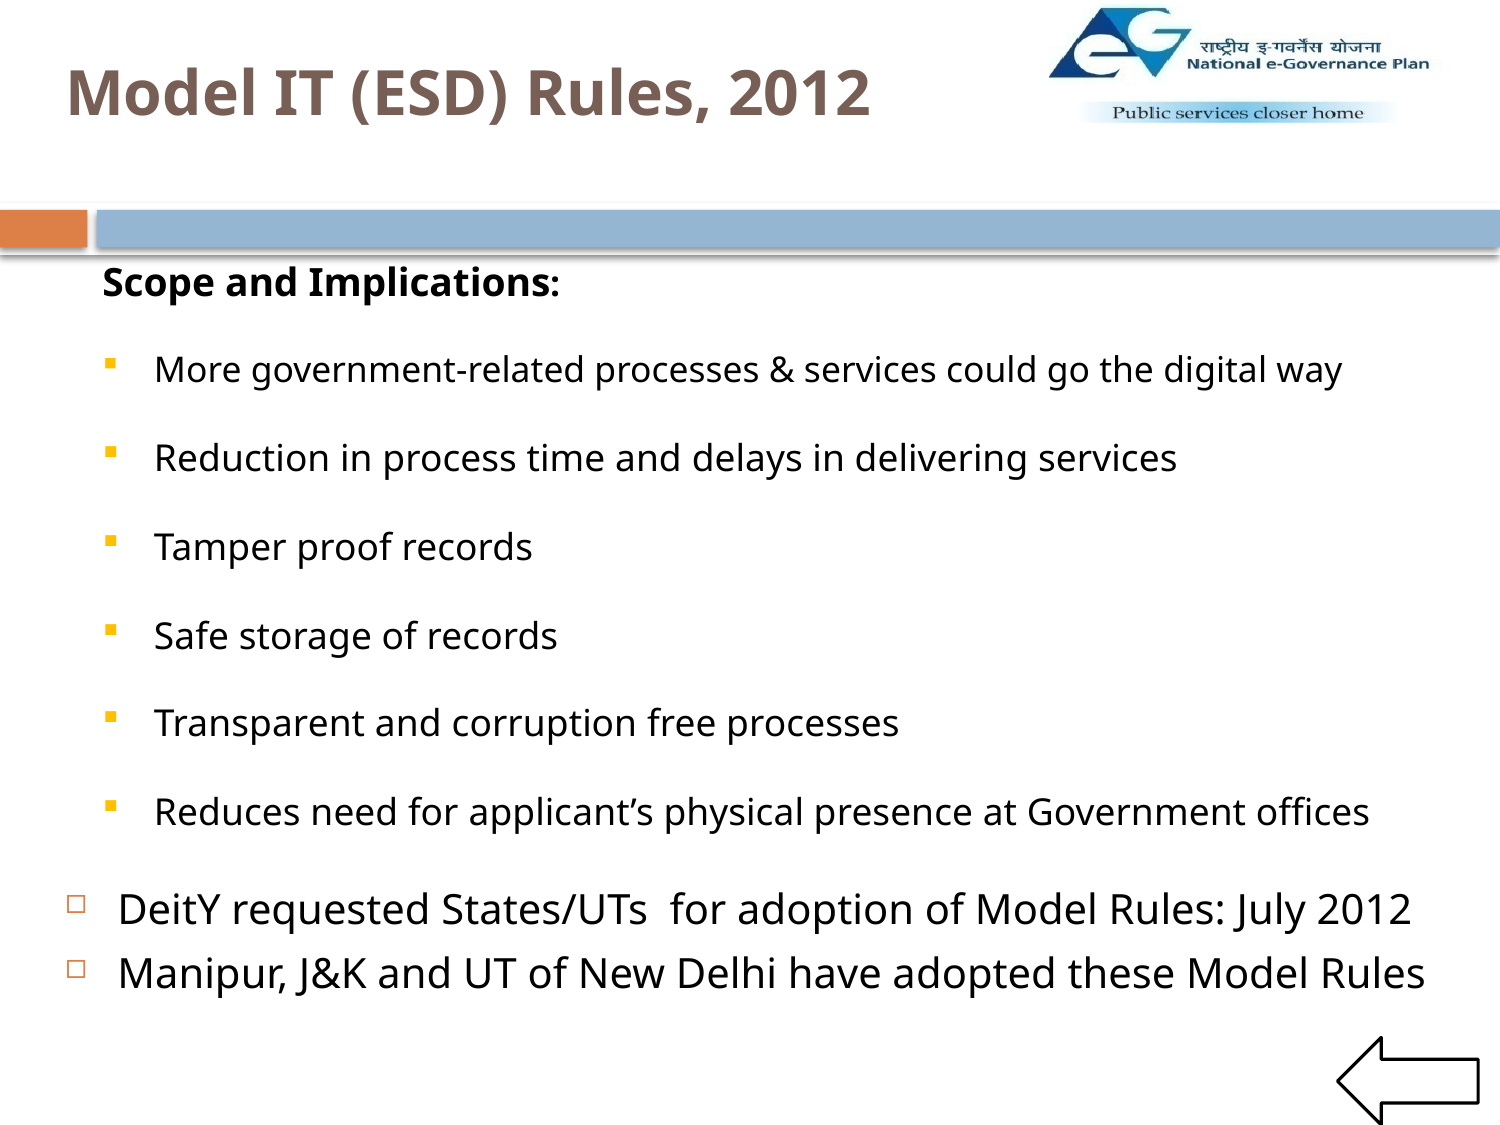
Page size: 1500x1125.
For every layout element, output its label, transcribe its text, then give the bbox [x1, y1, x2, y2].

list DeitY requested States/UTs for adoption of Model Rules: July 2012 Manipur, J&K and UT of New Delhi have adopted these Model Rules [49, 874, 1451, 1013]
text_box [1336, 1035, 1480, 1125]
picture [1048, 0, 1500, 123]
title Model IT (ESD) Rules, 2012 [49, 52, 1163, 129]
text_box Scope and Implications: More government-related processes & services could go the digital way Reduction in process time and delays in delivering services Tamper proof records Safe storage of records Transparent and corruption free processes Reduces need for applicant’s physical presence at Government offices [87, 250, 1388, 874]
